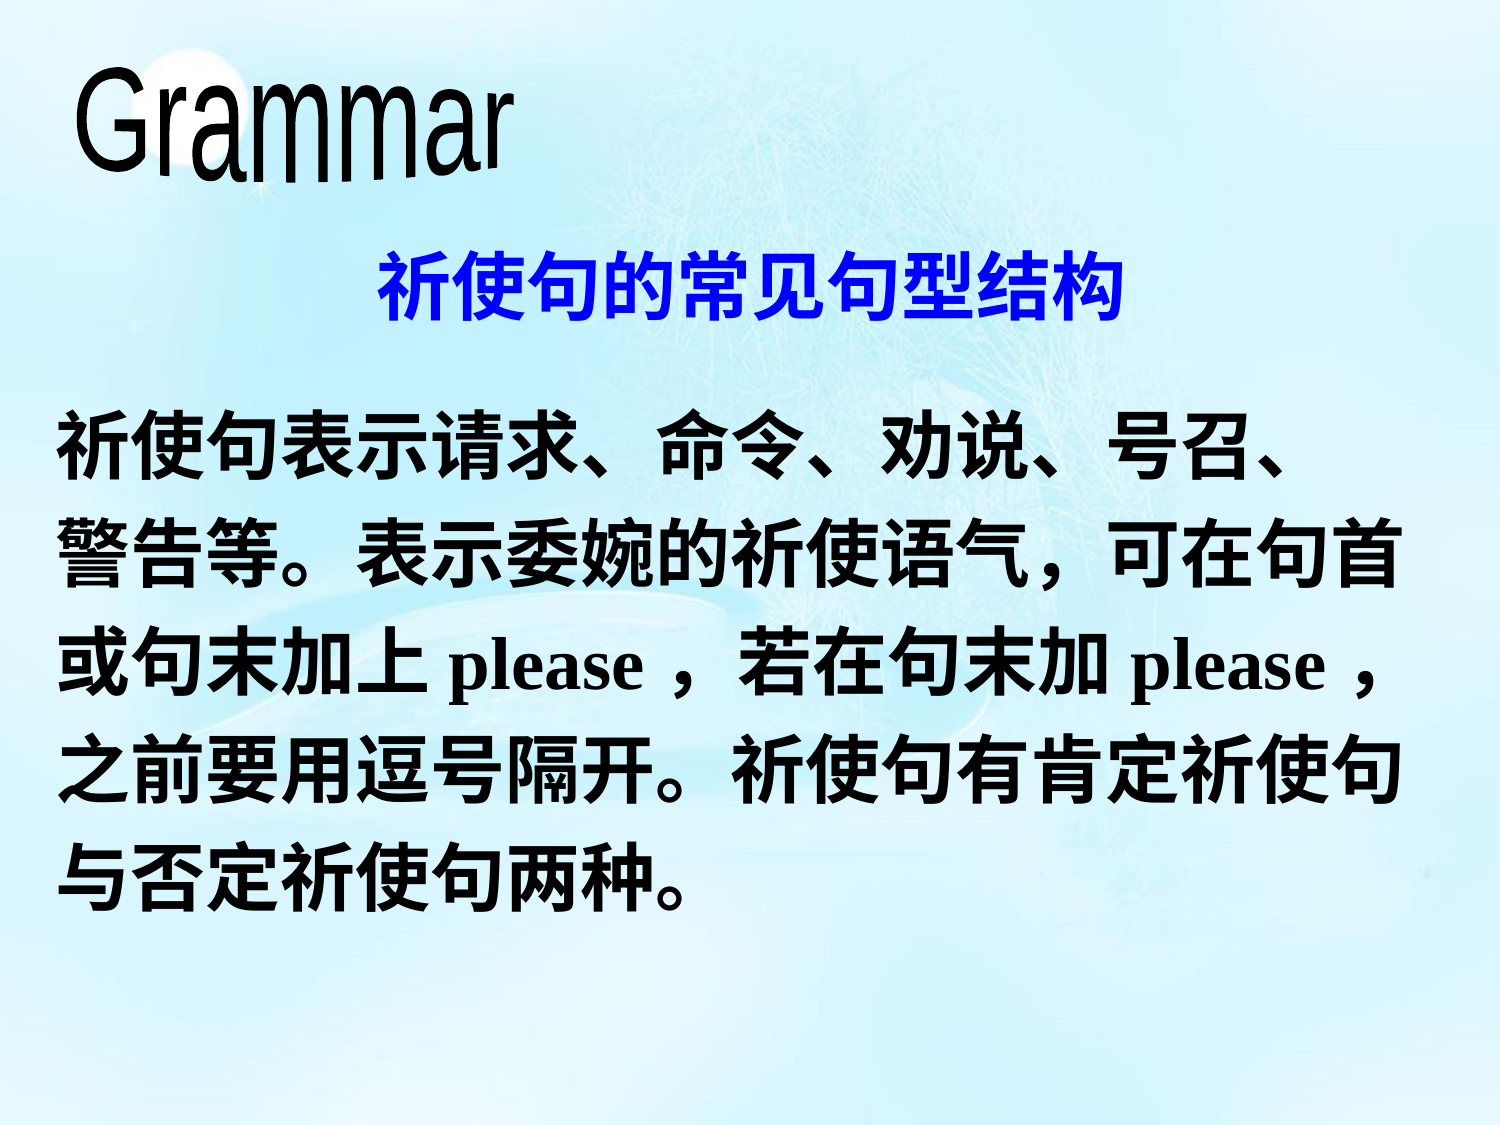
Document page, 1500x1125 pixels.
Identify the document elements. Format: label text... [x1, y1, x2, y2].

picture [0, 0, 1500, 1125]
text_box 祈使句的常见句型结构 [361, 231, 1142, 337]
text_box 祈使句表示请求、命令、劝说、号召、 警告等。表示委婉的祈使语气，可在句首或句末加上please，若在句末加please，之前要用逗号隔开。祈使句有肯定祈使句与否定祈使句两种。 [41, 373, 1436, 928]
